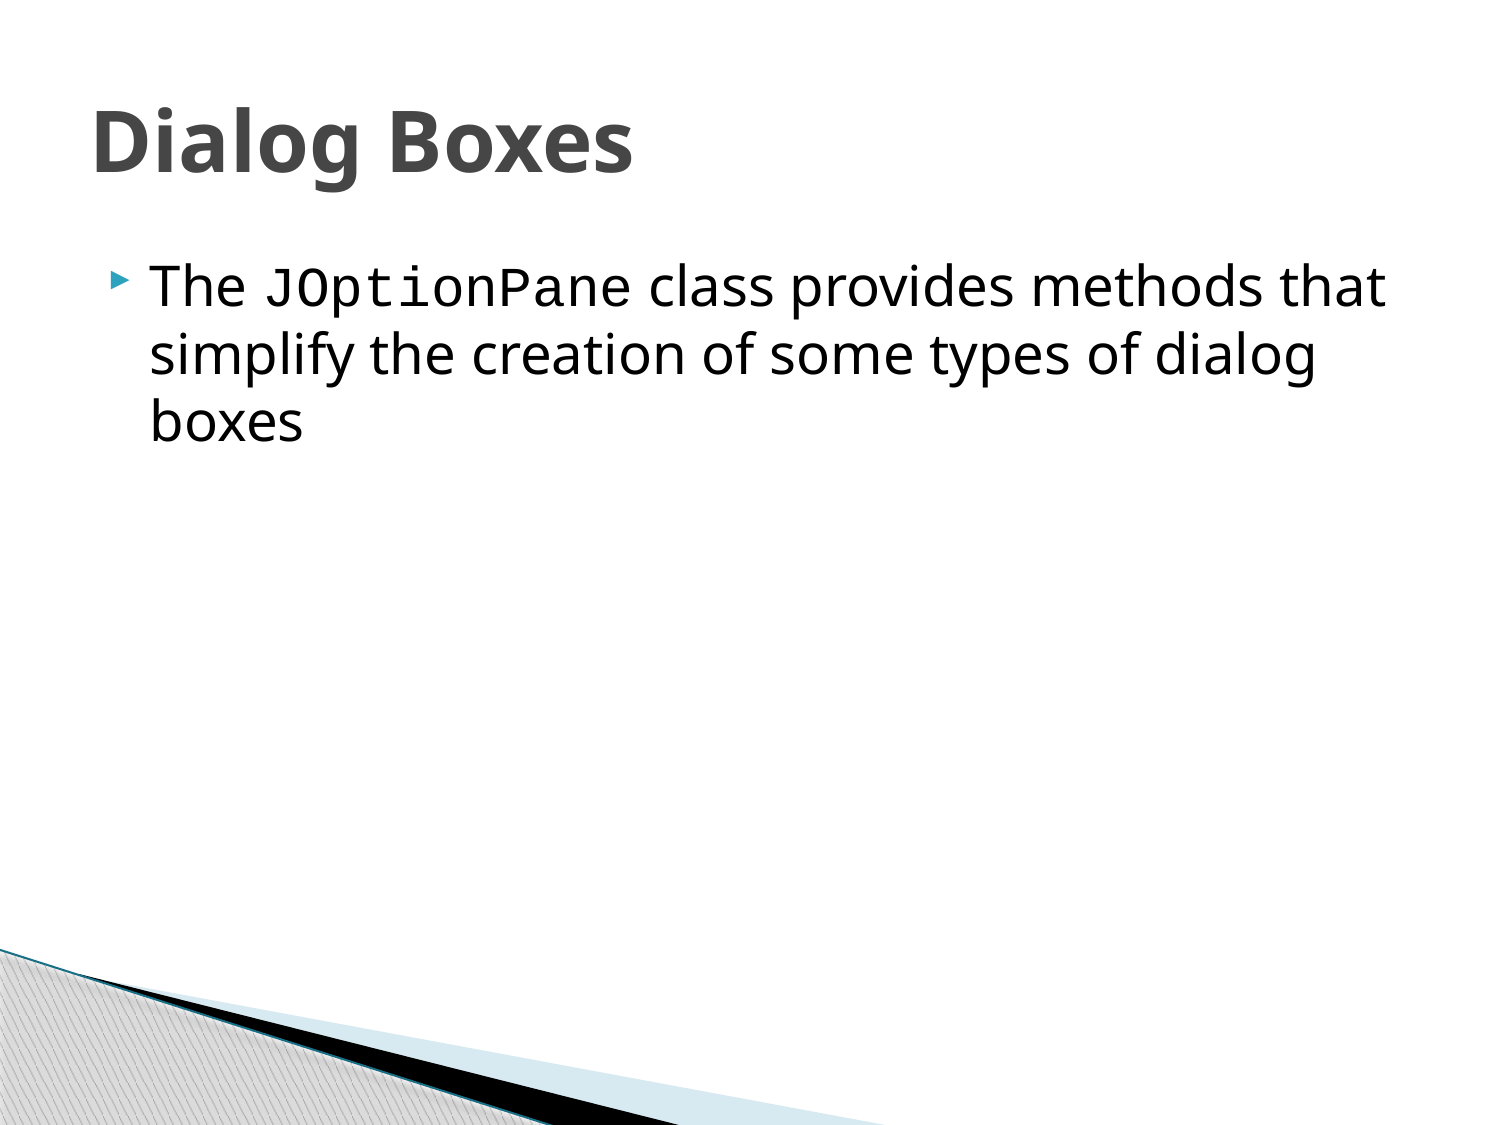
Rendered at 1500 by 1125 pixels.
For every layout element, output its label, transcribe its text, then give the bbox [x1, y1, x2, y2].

list The JOptionPane class provides methods that simplify the creation of some types of dialog boxes [75, 243, 1425, 986]
title Dialog Boxes [75, 45, 1425, 233]
